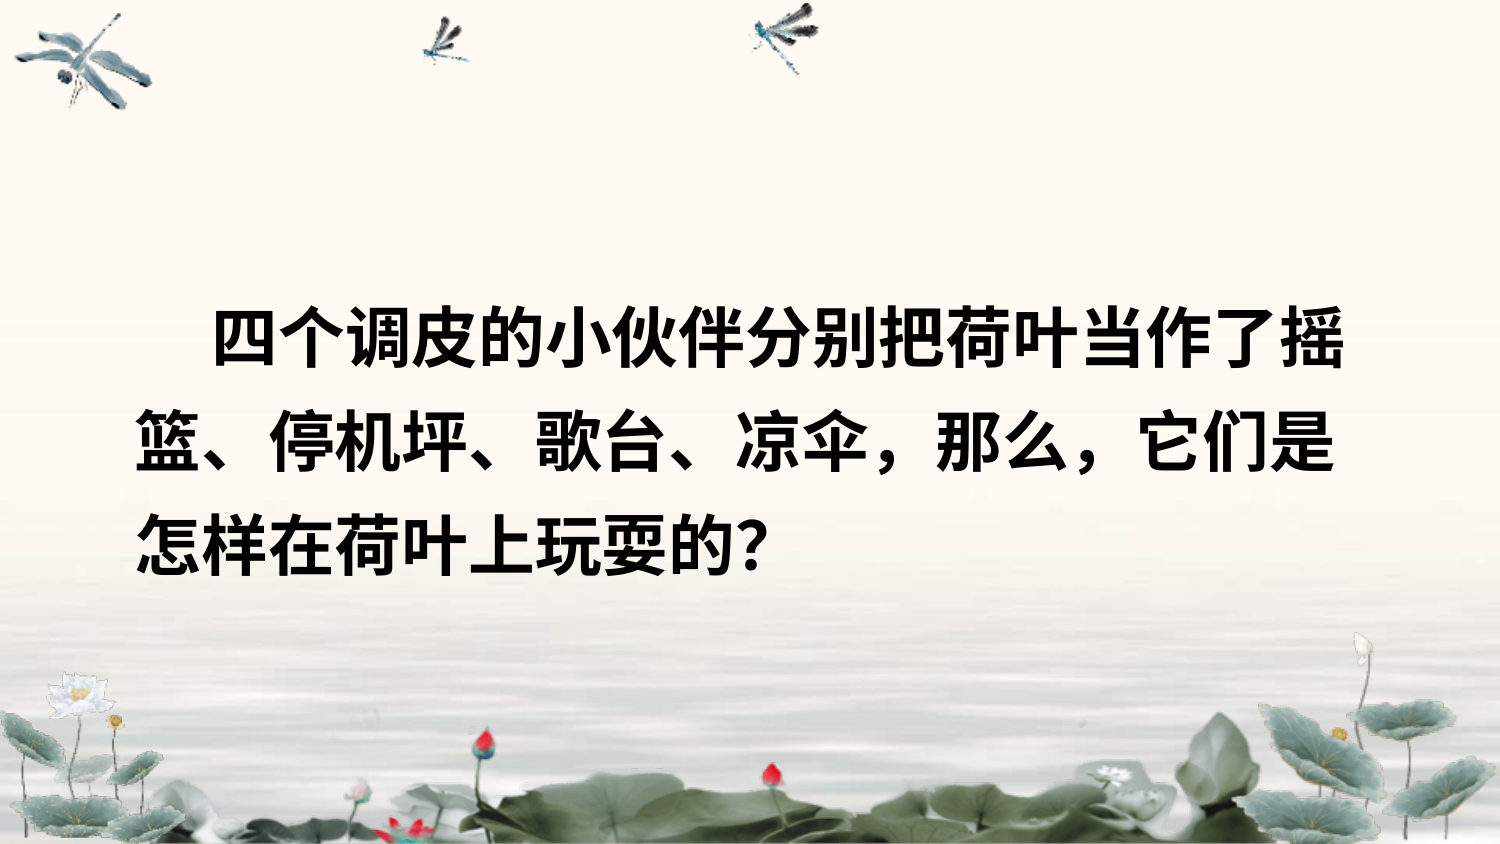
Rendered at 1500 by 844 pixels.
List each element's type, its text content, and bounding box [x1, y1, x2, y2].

picture [0, 0, 1500, 844]
text_box 四个调皮的小伙伴分别把荷叶当作了摇篮、停机坪、歌台、凉伞，那么，它们是怎样在荷叶上玩耍的？ [120, 264, 1380, 591]
